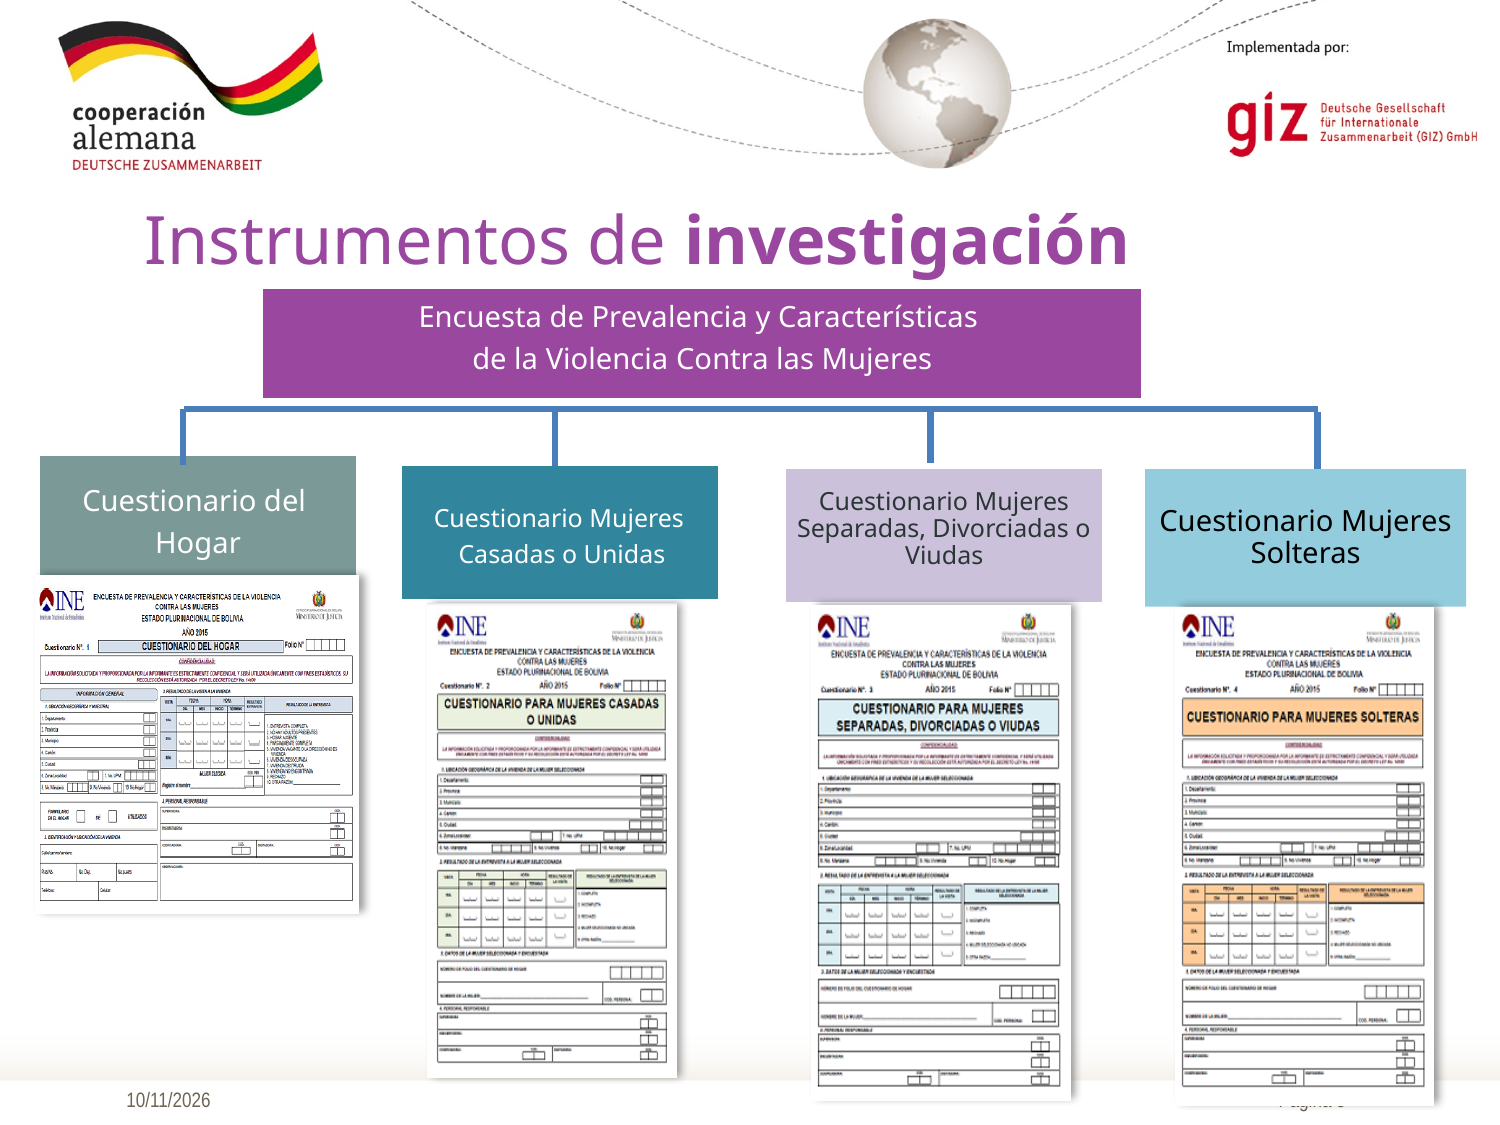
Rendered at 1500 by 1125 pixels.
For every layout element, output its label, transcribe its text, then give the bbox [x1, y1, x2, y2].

text_box Instrumentos de investigación [129, 175, 1370, 294]
picture [35, 575, 360, 914]
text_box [399, 463, 723, 607]
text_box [783, 460, 1105, 605]
picture [0, 0, 1500, 188]
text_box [260, 286, 1144, 401]
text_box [37, 453, 359, 574]
picture [0, 603, 1500, 1106]
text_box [1144, 468, 1467, 607]
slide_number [111, 1079, 325, 1121]
